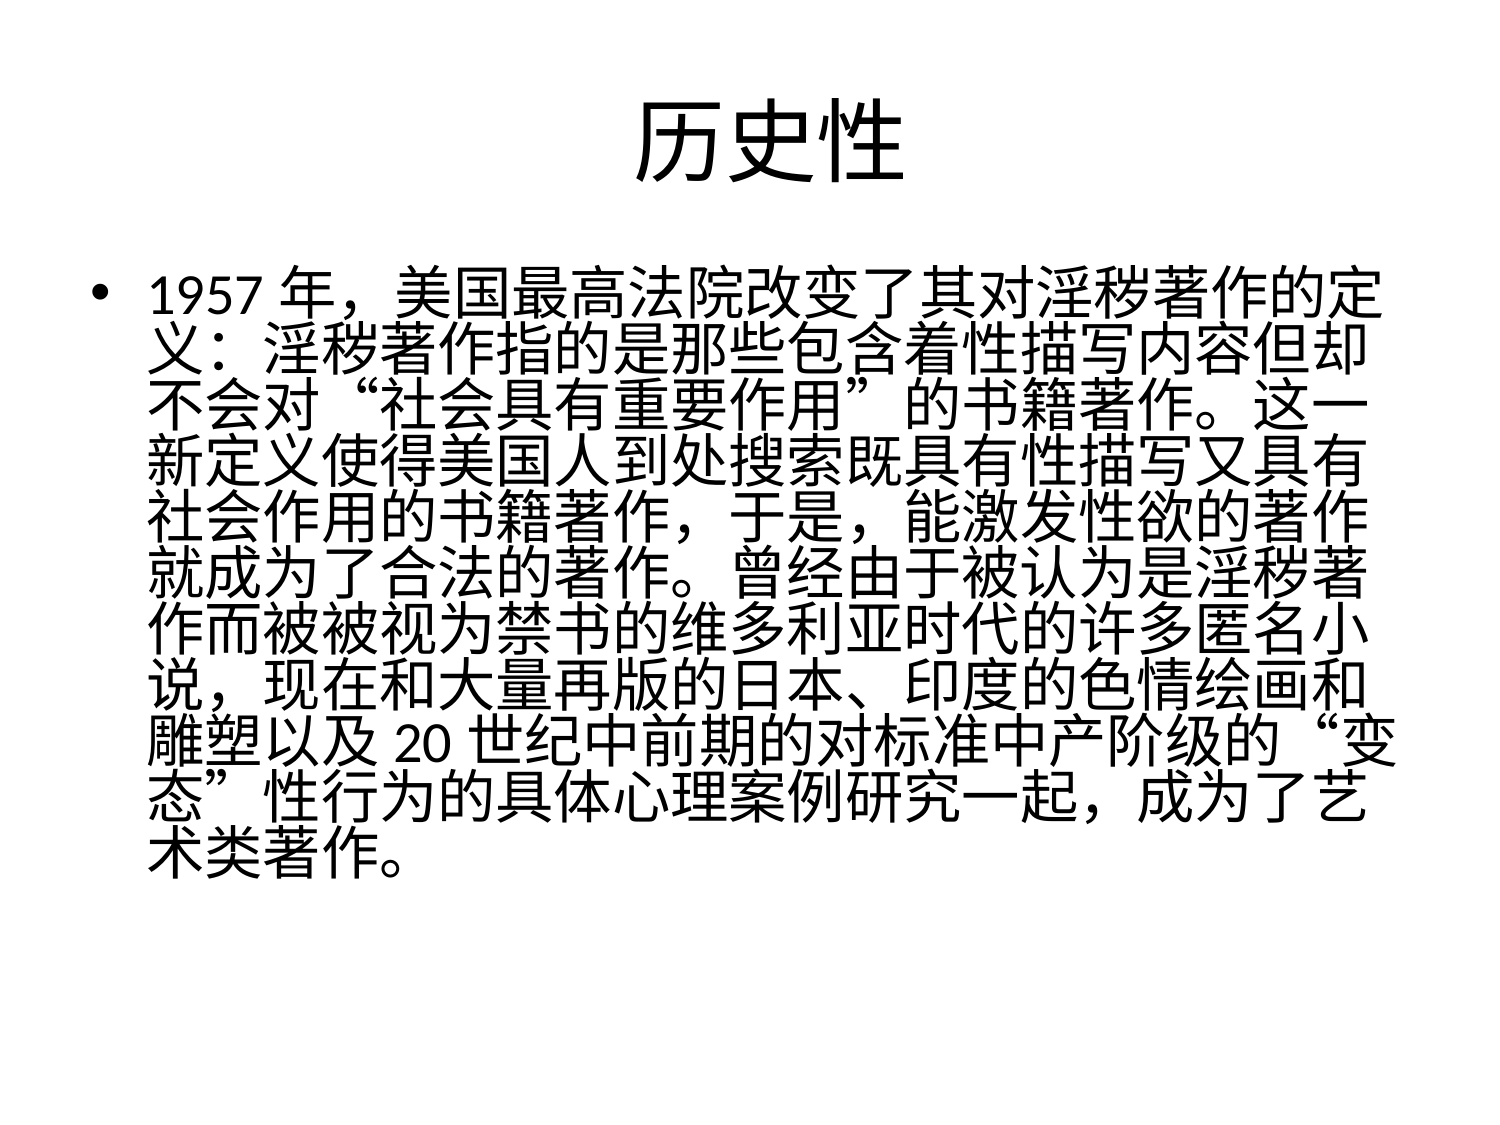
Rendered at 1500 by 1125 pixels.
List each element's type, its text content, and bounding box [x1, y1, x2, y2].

list 1957年，美国最高法院改变了其对淫秽著作的定义：淫秽著作指的是那些包含着性描写内容但却不会对“社会具有重要作用”的书籍著作。这一新定义使得美国人到处搜索既具有性描写又具有社会作用的书籍著作，于是，能激发性欲的著作就成为了合法的著作。曾经由于被认为是淫秽著作而被被视为禁书的维多利亚时代的许多匿名小说，现在和大量再版的日本、印度的色情绘画和雕塑以及20世纪中前期的对标准中产阶级的“变态”性行为的具体心理案例研究一起，成为了艺术类著作。 [74, 262, 1426, 1006]
title 历史性 [74, 44, 1426, 233]
